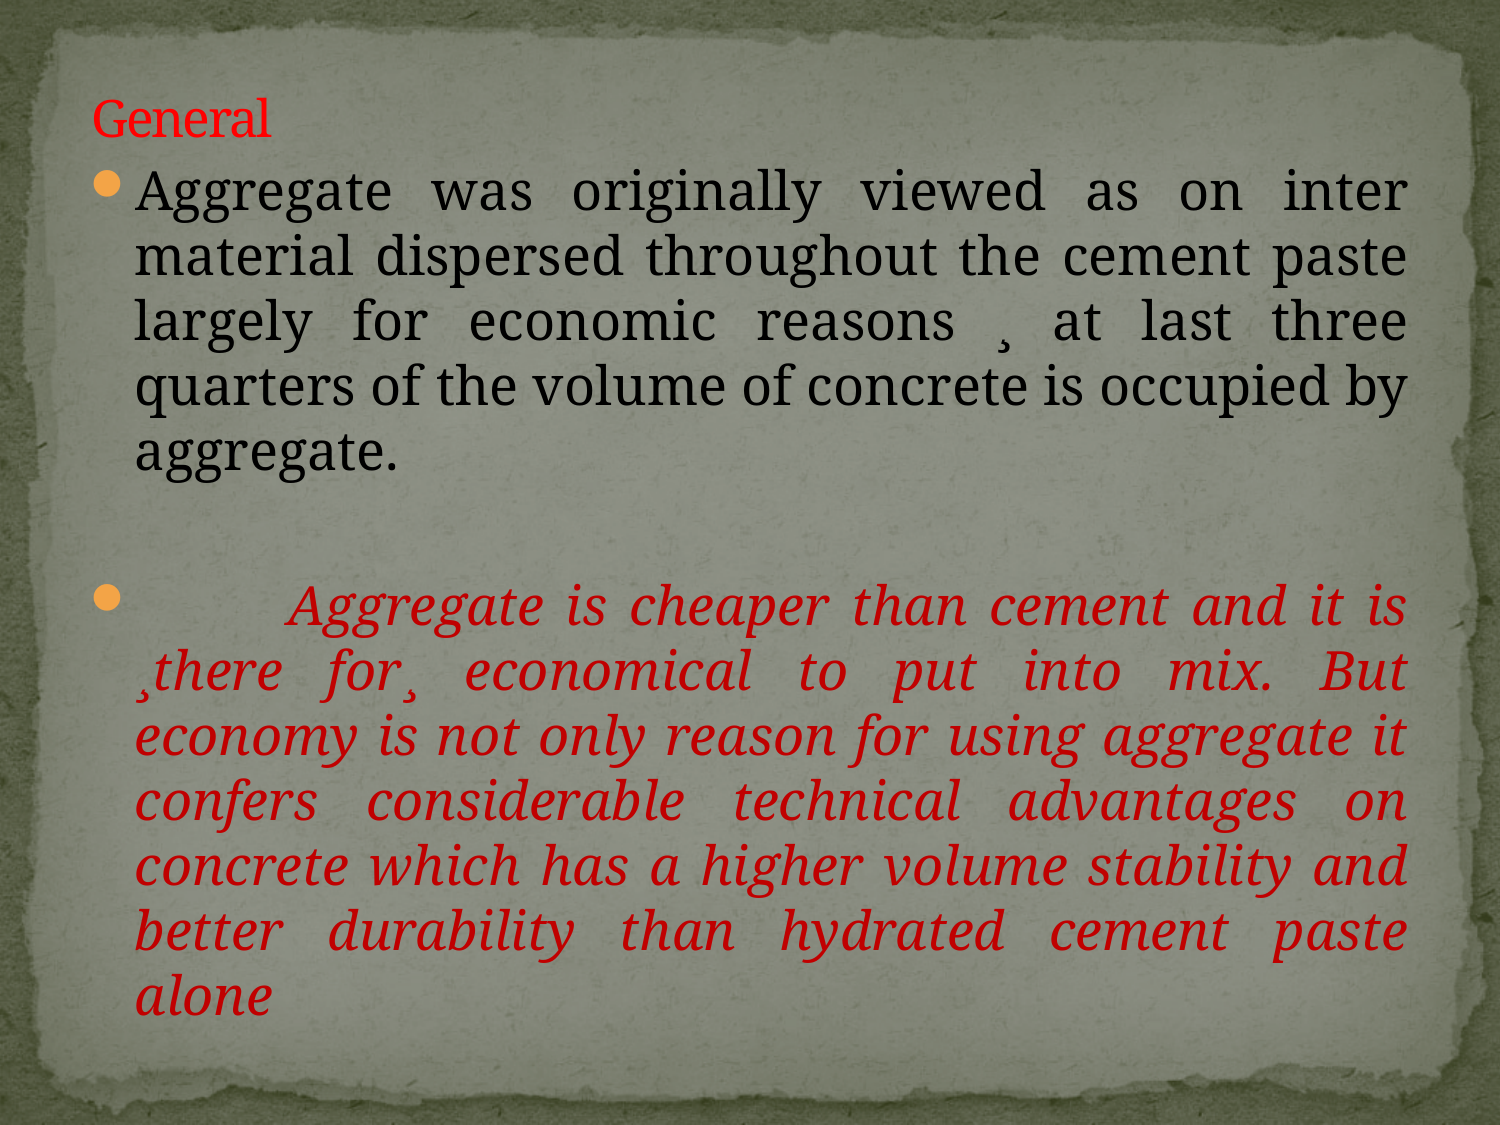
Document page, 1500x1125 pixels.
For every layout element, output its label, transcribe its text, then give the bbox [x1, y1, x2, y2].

list Aggregate was originally viewed as on inter material dispersed throughout the cement paste largely for economic reasons ¸ at last three quarters of the volume of concrete is occupied by aggregate. Aggregate is cheaper than cement and it is ¸there for¸ economical to put into mix. But economy is not only reason for using aggregate it confers considerable technical advantages on concrete which has a higher volume stability and better durability than hydrated cement paste alone [75, 149, 1425, 1000]
title General [76, 78, 1427, 155]
